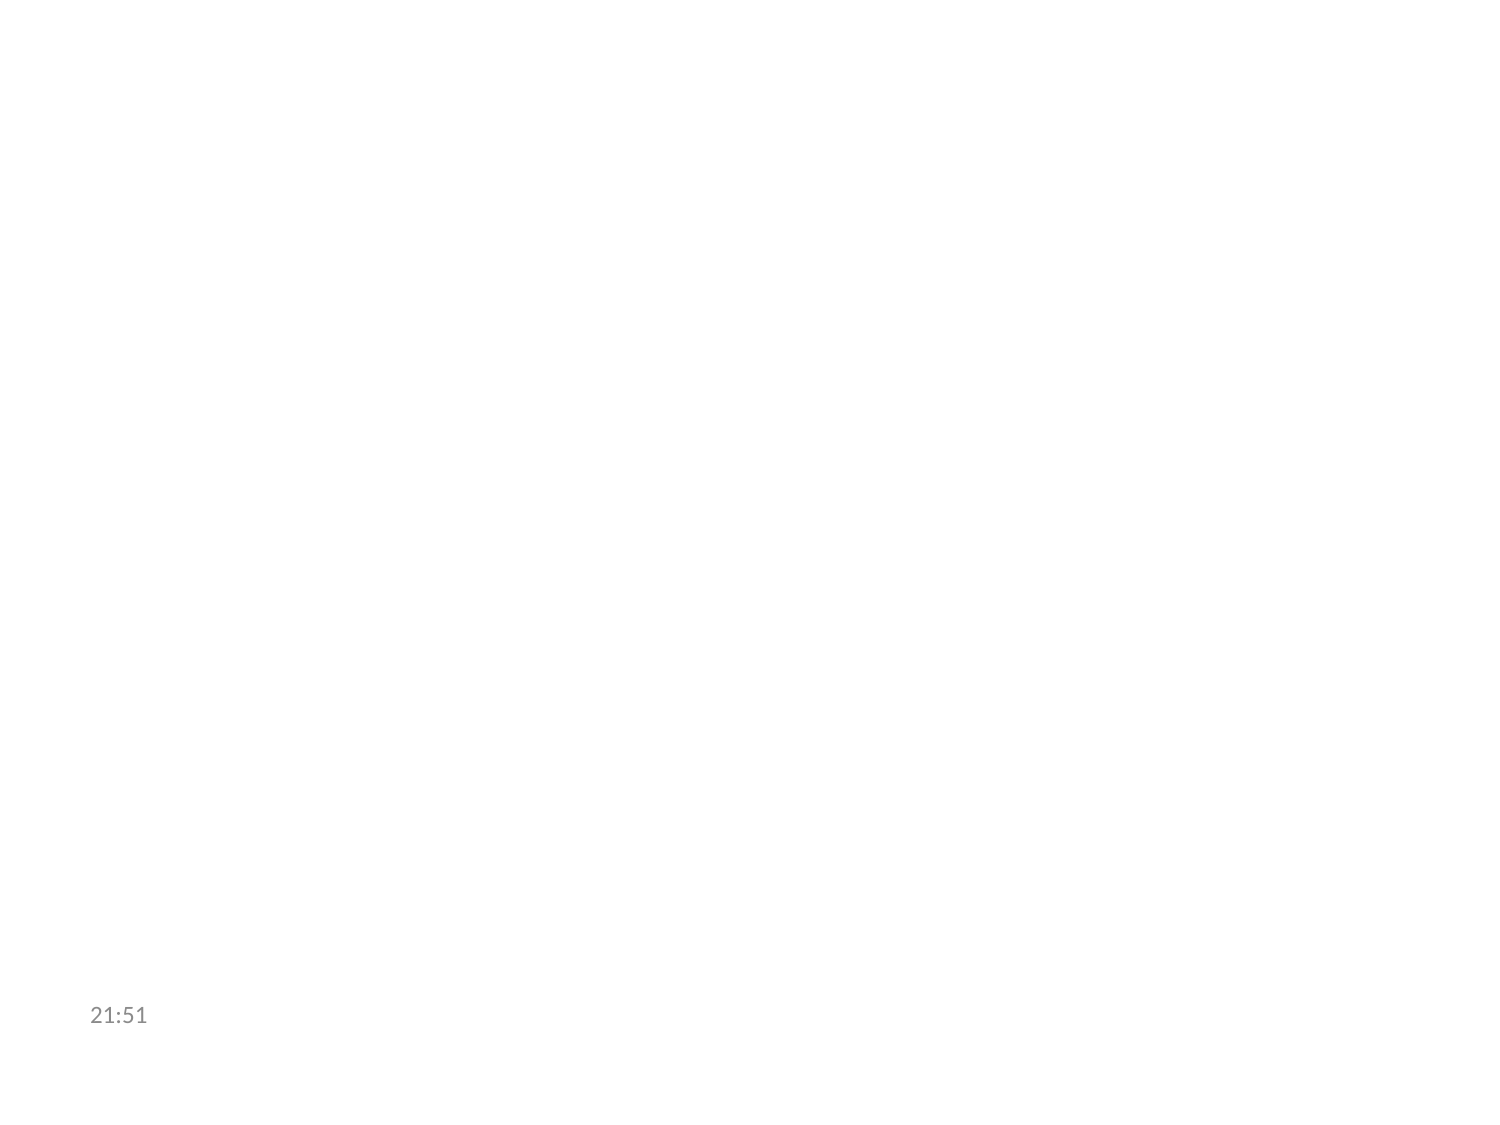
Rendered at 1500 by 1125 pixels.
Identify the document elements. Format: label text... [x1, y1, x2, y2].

text_box 15:35 [75, 983, 425, 1044]
